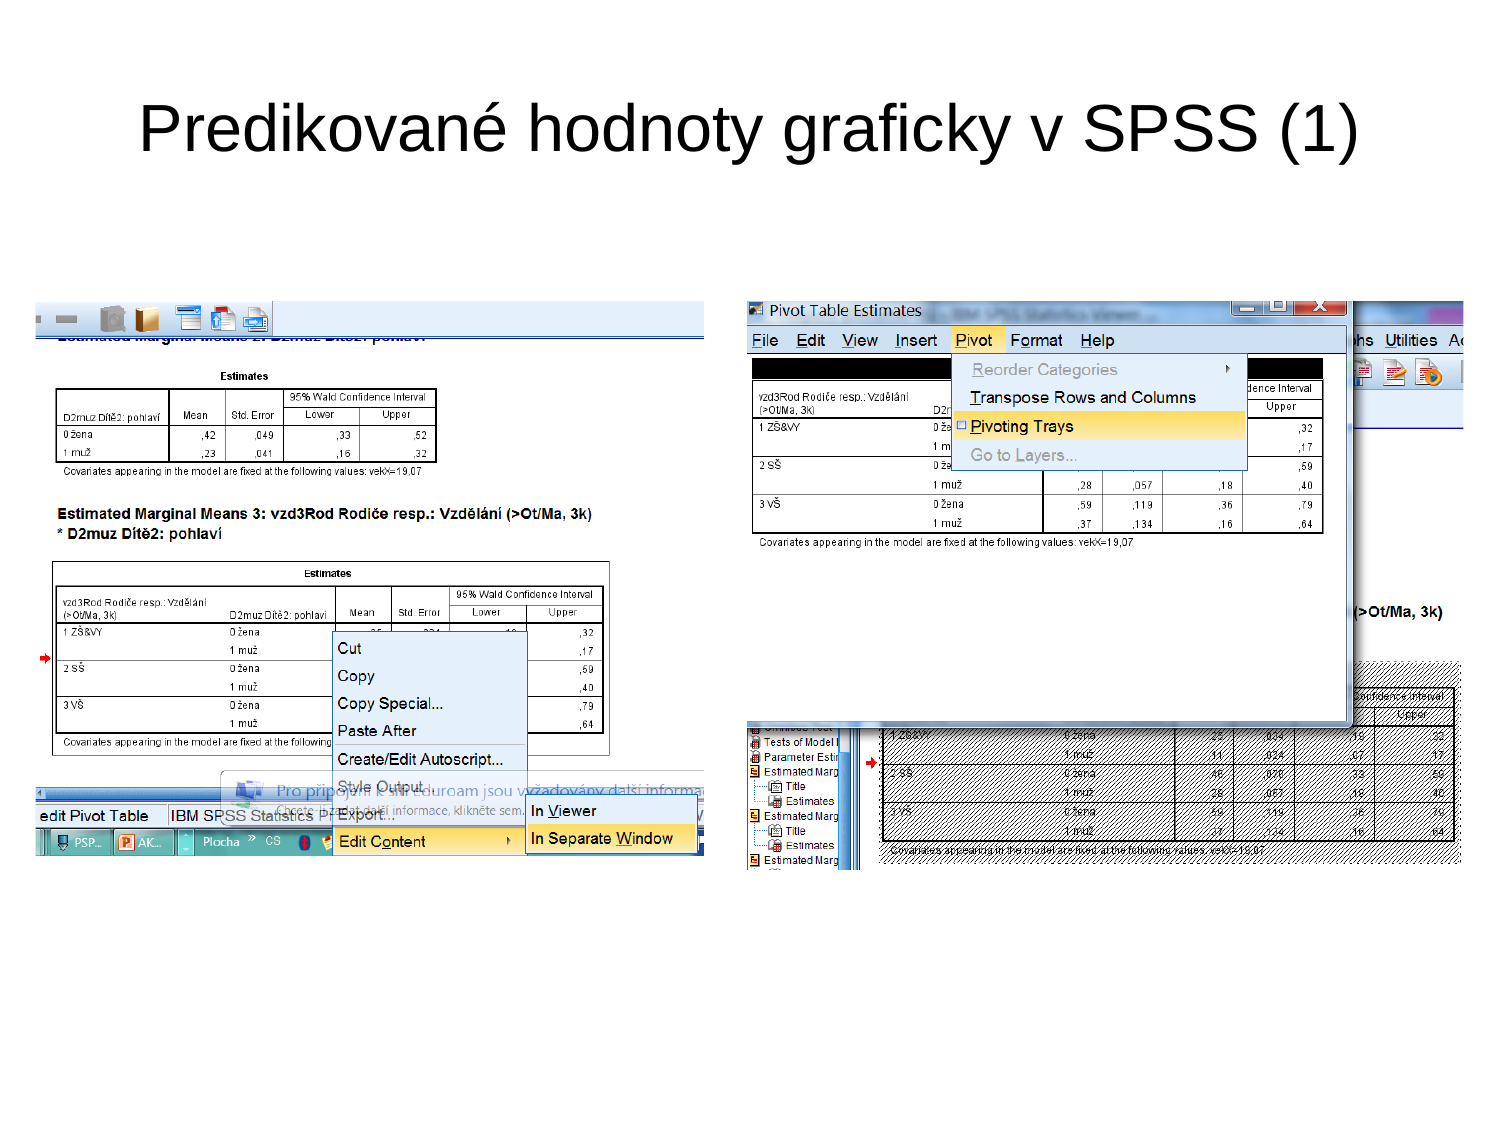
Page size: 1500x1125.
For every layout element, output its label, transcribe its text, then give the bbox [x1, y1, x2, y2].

title Predikované hodnoty graficky v SPSS (1) [75, 31, 1425, 219]
picture [746, 300, 1464, 870]
picture [35, 301, 705, 857]
